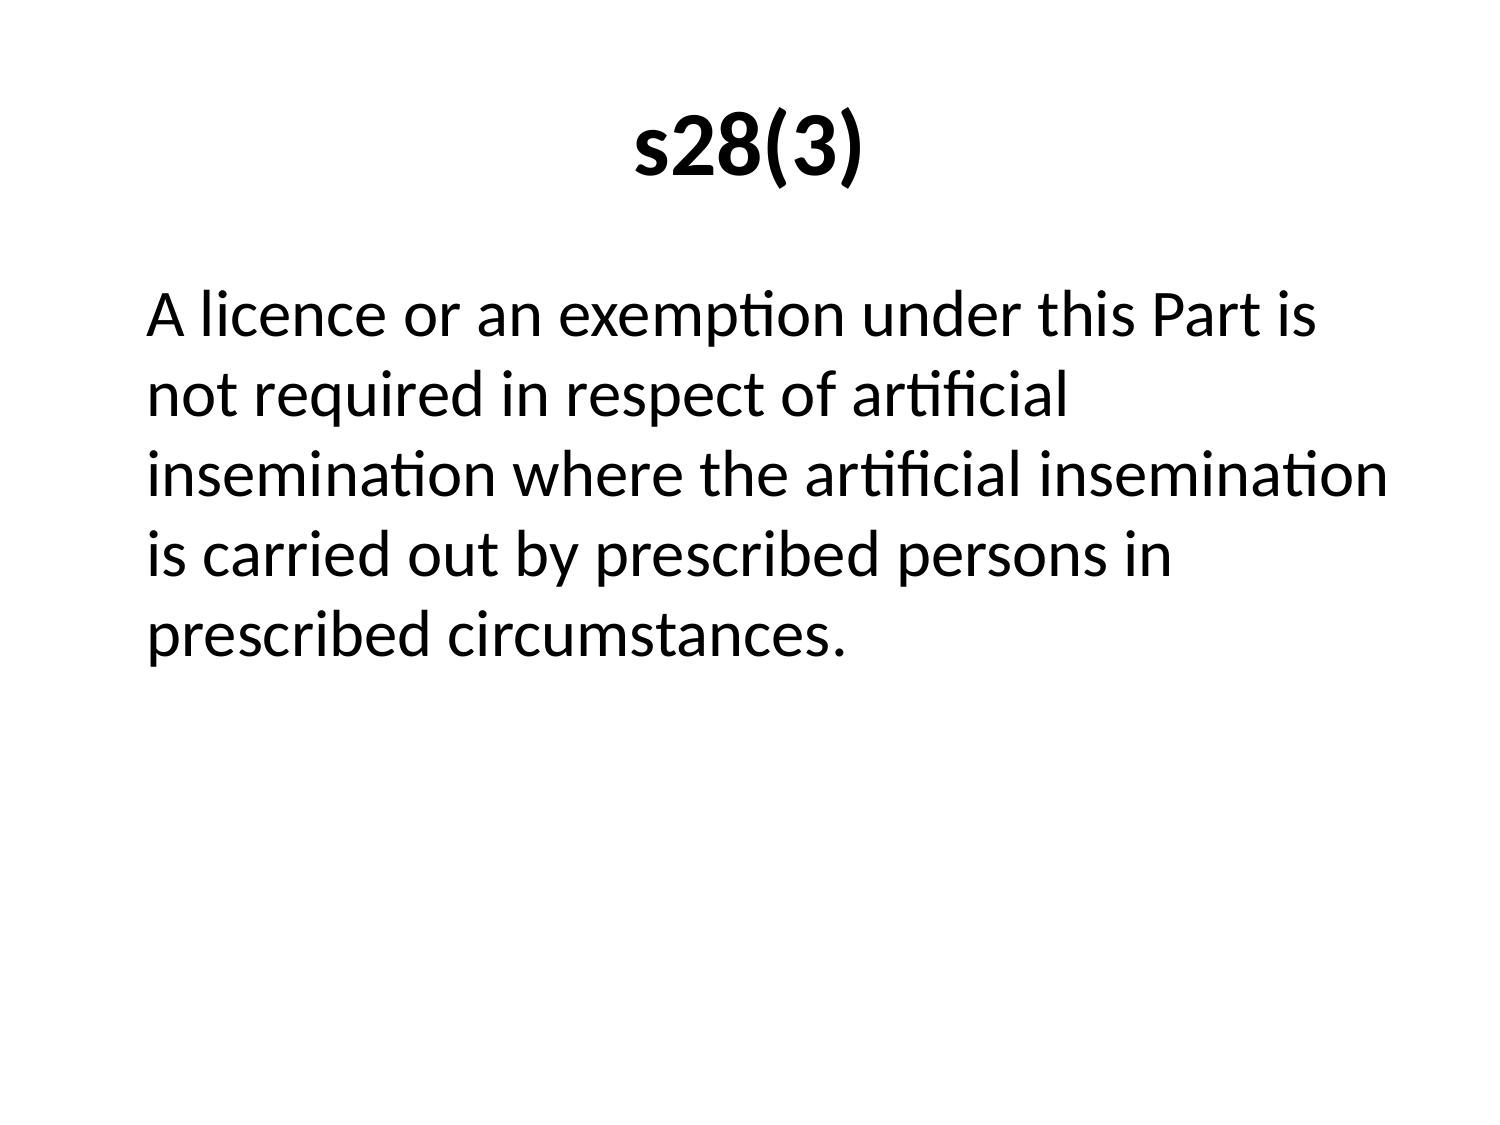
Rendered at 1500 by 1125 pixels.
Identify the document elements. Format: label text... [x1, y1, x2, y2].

title s28(3) [74, 44, 1426, 233]
list A licence or an exemption under this Part is not required in respect of artificial insemination where the artificial insemination is carried out by prescribed persons in prescribed circumstances. [74, 262, 1426, 1006]
